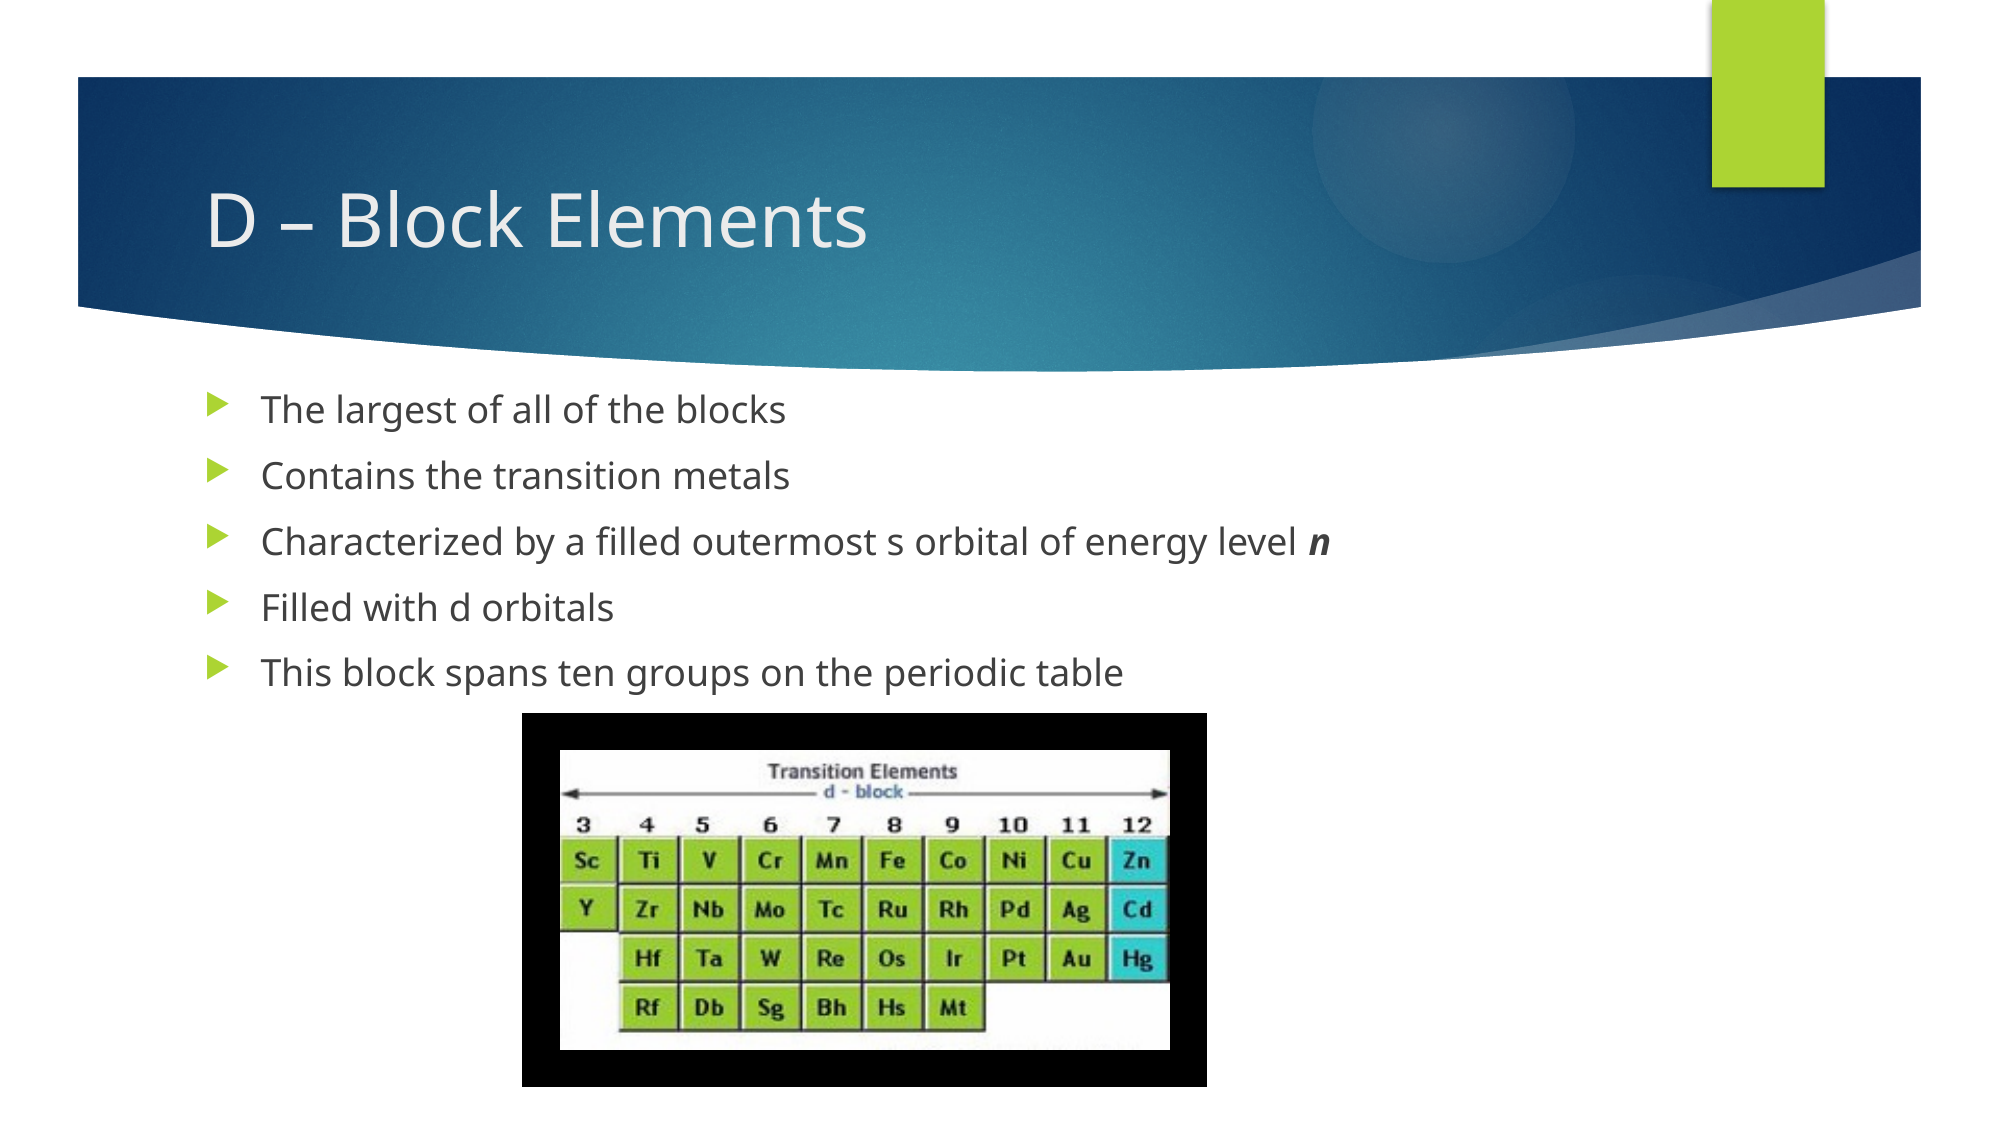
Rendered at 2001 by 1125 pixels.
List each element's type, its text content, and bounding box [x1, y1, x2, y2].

title D – Block Elements [189, 159, 1627, 276]
list The largest of all of the blocks Contains the transition metals Characterized by a filled outermost s orbital of energy level n Filled with d orbitals This block spans ten groups on the periodic table [189, 378, 1627, 721]
picture [559, 749, 1171, 1051]
